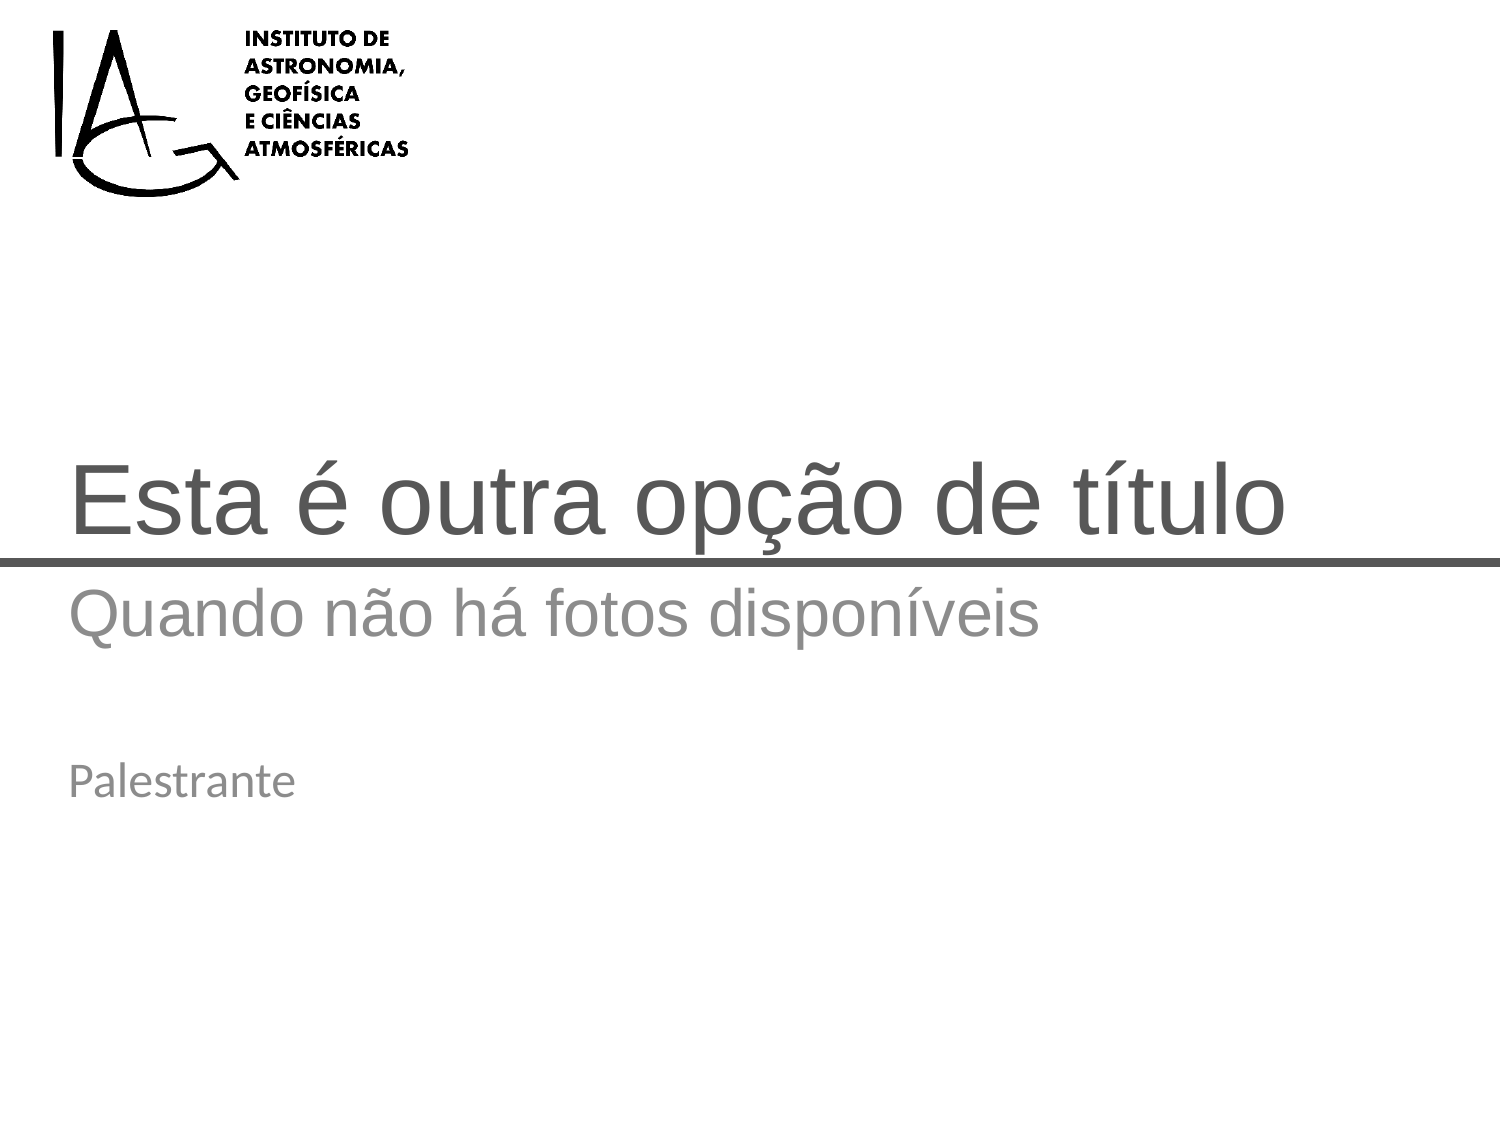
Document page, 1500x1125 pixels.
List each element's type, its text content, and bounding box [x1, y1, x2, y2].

subtitle Quando não há fotos disponíveis [53, 562, 1436, 740]
picture [53, 30, 408, 197]
title Esta é outra opção de título [53, 231, 1436, 562]
